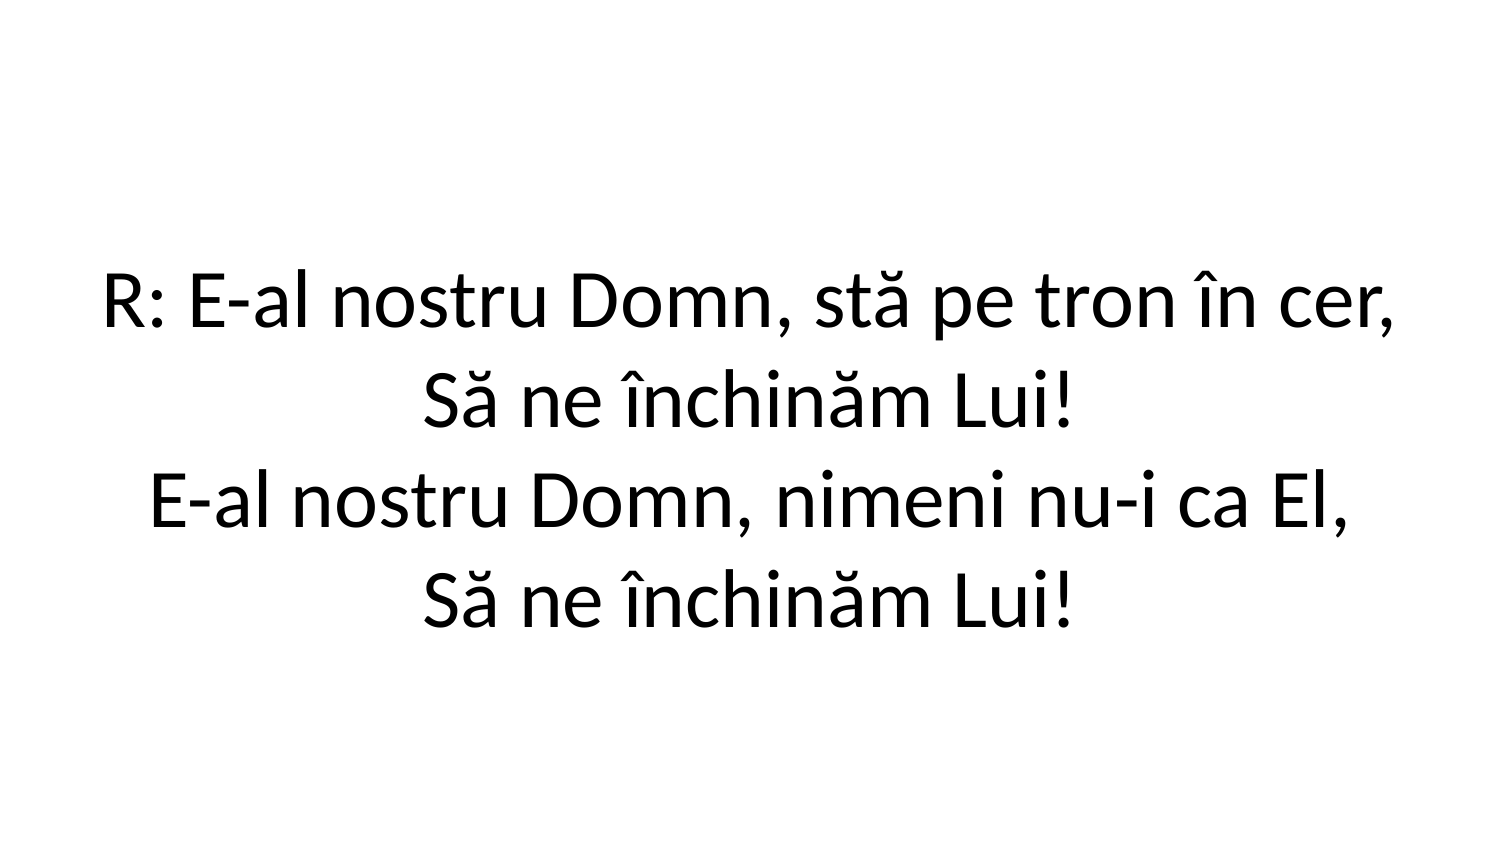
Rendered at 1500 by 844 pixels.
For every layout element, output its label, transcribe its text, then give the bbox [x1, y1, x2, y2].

text_box R: E-al nostru Domn, stă pe tron în cer, Să ne închinăm Lui! E-al nostru Domn, nimeni nu-i ca El, Să ne închinăm Lui! [86, 192, 1414, 652]
